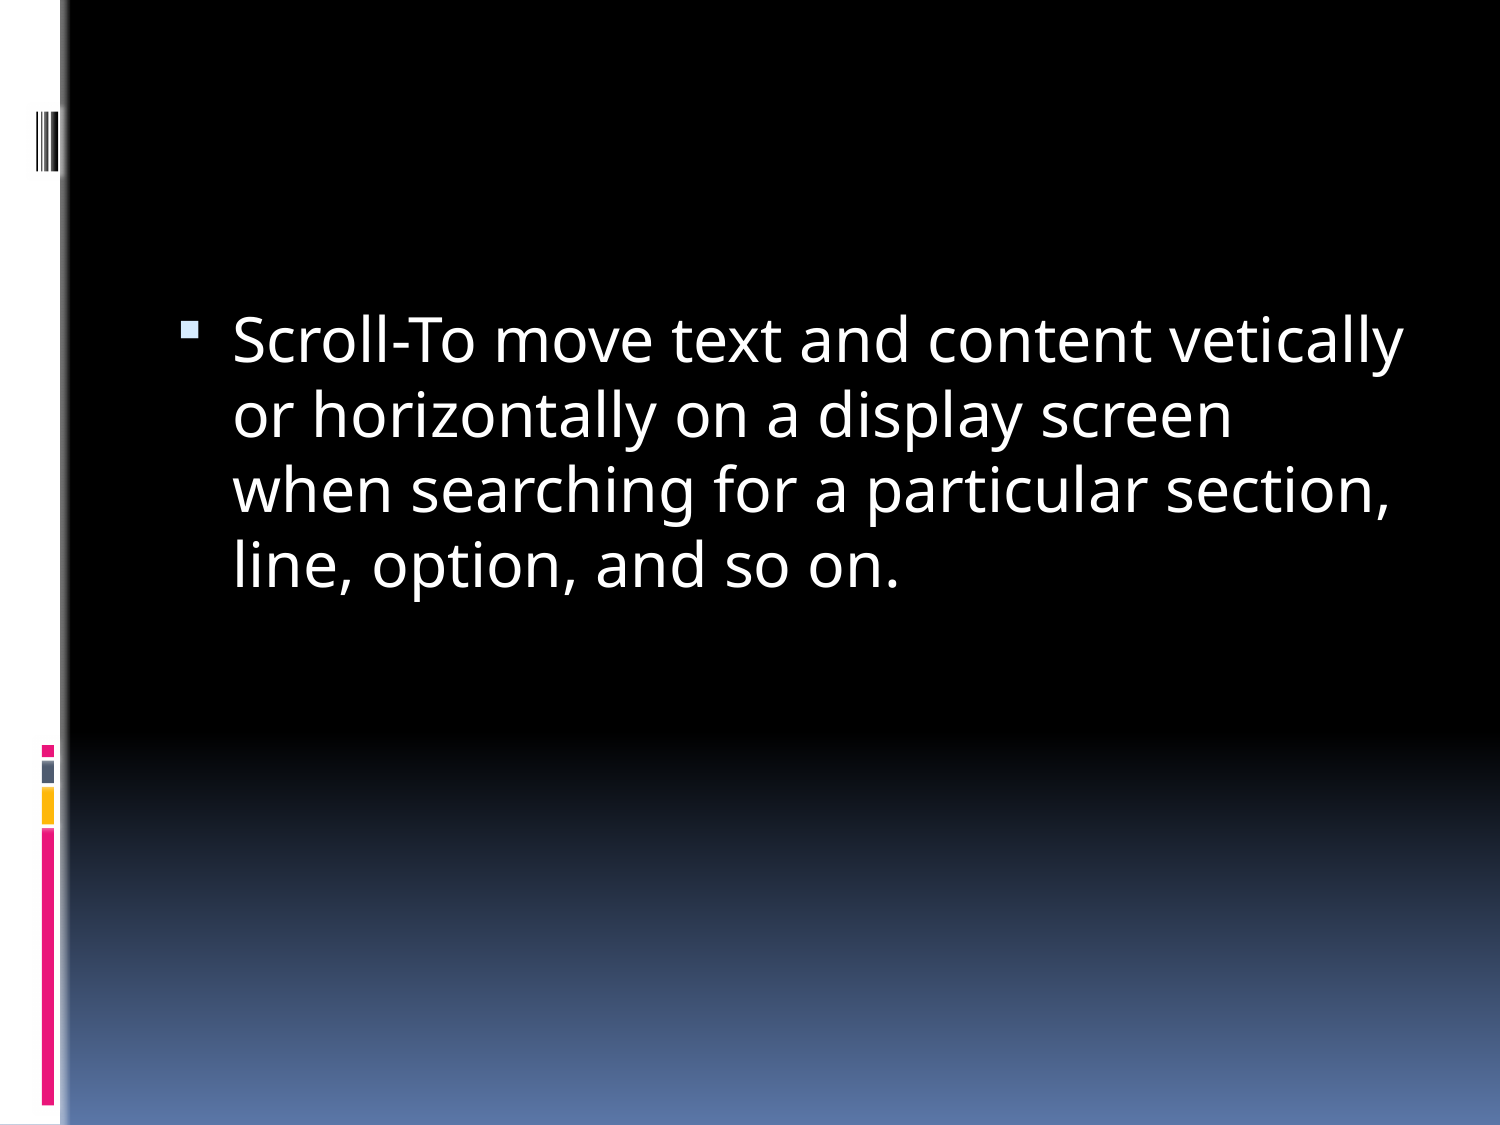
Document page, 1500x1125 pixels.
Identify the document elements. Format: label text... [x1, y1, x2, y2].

list Scroll-To move text and content vetically or horizontally on a display screen when searching for a particular section, line, option, and so on. [150, 292, 1425, 1043]
